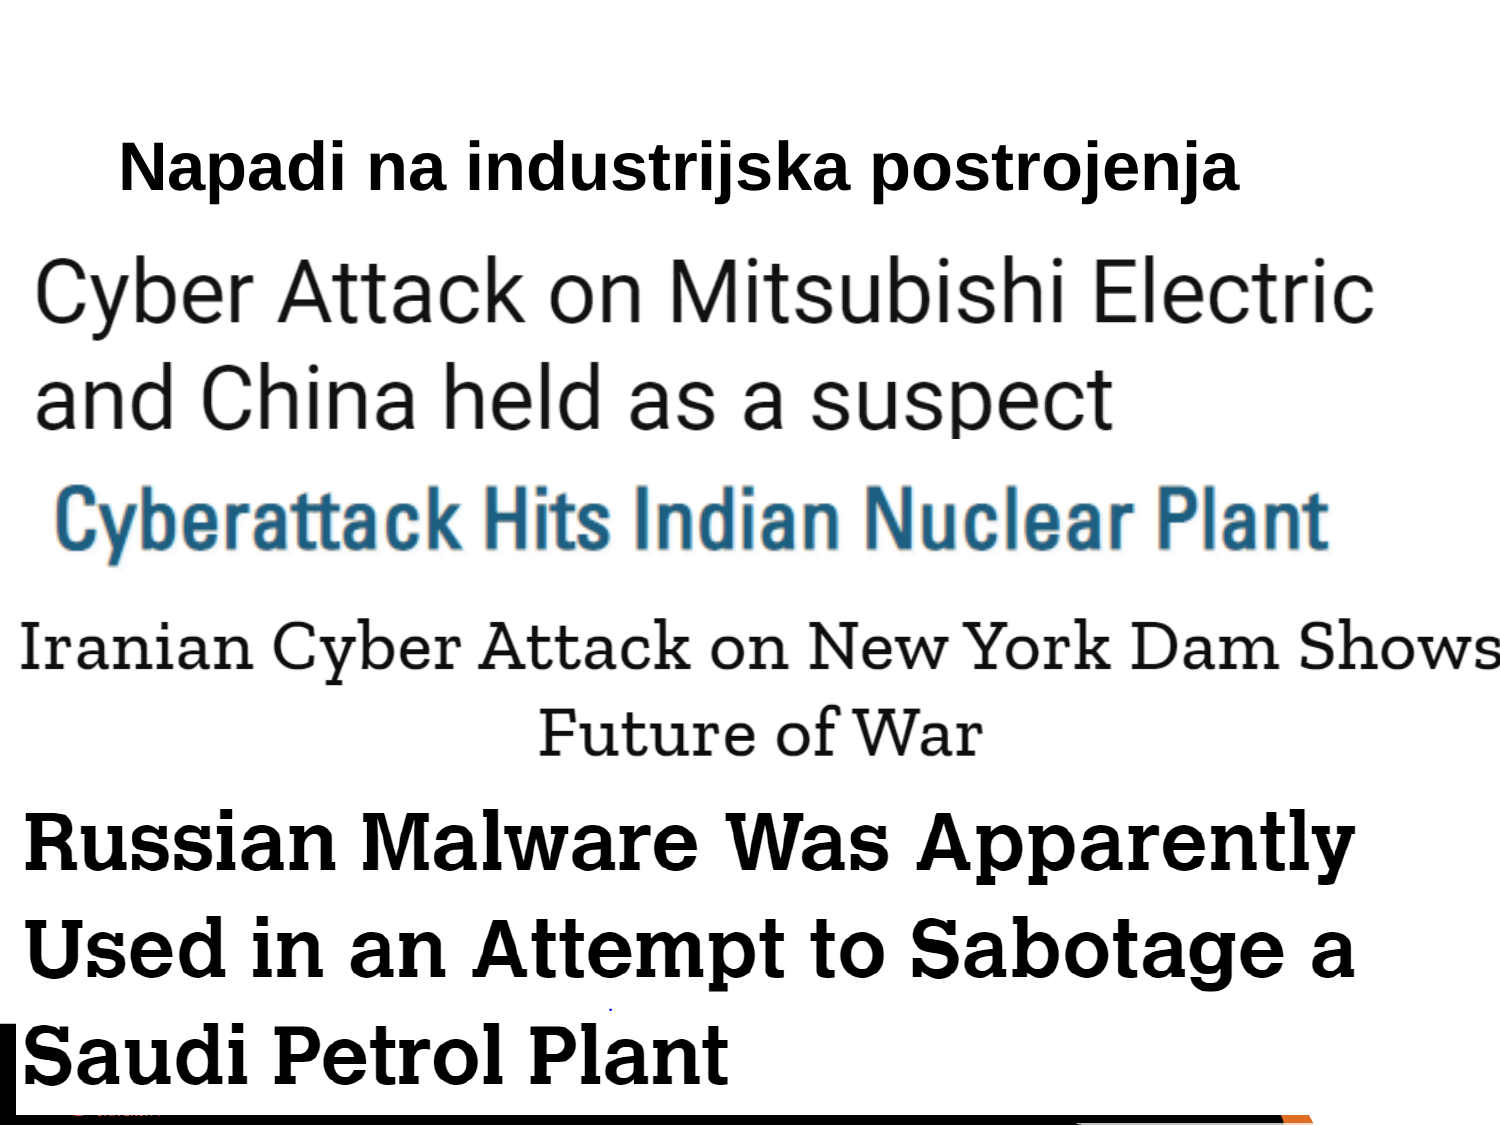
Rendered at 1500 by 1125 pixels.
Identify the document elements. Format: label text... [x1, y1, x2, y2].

picture [15, 247, 1397, 439]
picture [15, 606, 1500, 762]
title Napadi na industrijska postrojenja [103, 59, 1397, 247]
picture [20, 443, 1371, 601]
picture [0, 797, 1468, 1125]
